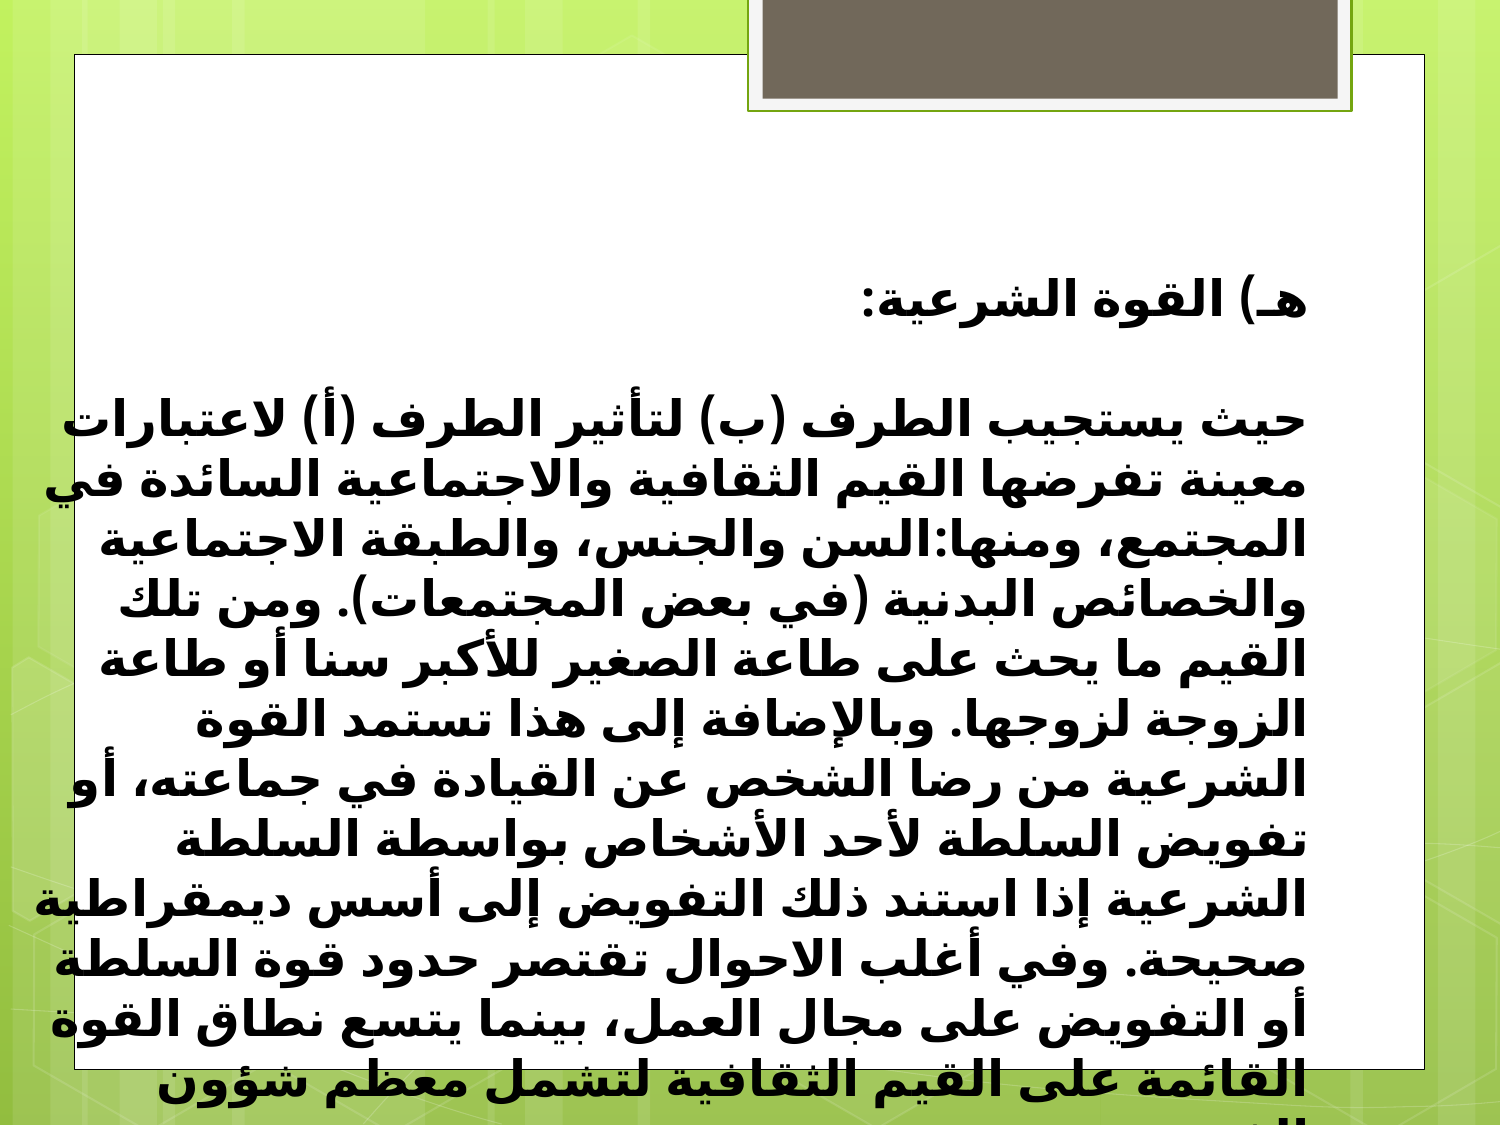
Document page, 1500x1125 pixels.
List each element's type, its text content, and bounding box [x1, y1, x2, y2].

text_box هـ) القوة الشرعية: حيث يستجيب الطرف (ب) لتأثير الطرف (أ) لاعتبارات معينة تفرضها القيم الثقافية والاجتماعية السائدة في المجتمع، ومنها:السن والجنس، والطبقة الاجتماعية والخصائص البدنية (في بعض المجتمعات). ومن تلك القيم ما يحث على طاعة الصغير للأكبر سنا أو طاعة الزوجة لزوجها. وبالإضافة إلى هذا تستمد القوة الشرعية من رضا الشخص عن القيادة في جماعته، أو تفويض السلطة لأحد الأشخاص بواسطة السلطة الشرعية إذا استند ذلك التفويض إلى أسس ديمقراطية صحيحة. وفي أغلب الاحوال تقتصر حدود قوة السلطة أو التفويض على مجال العمل، بينما يتسع نطاق القوة القائمة على القيم الثقافية لتشمل معظم شؤون الفرد. [0, 259, 1325, 1125]
